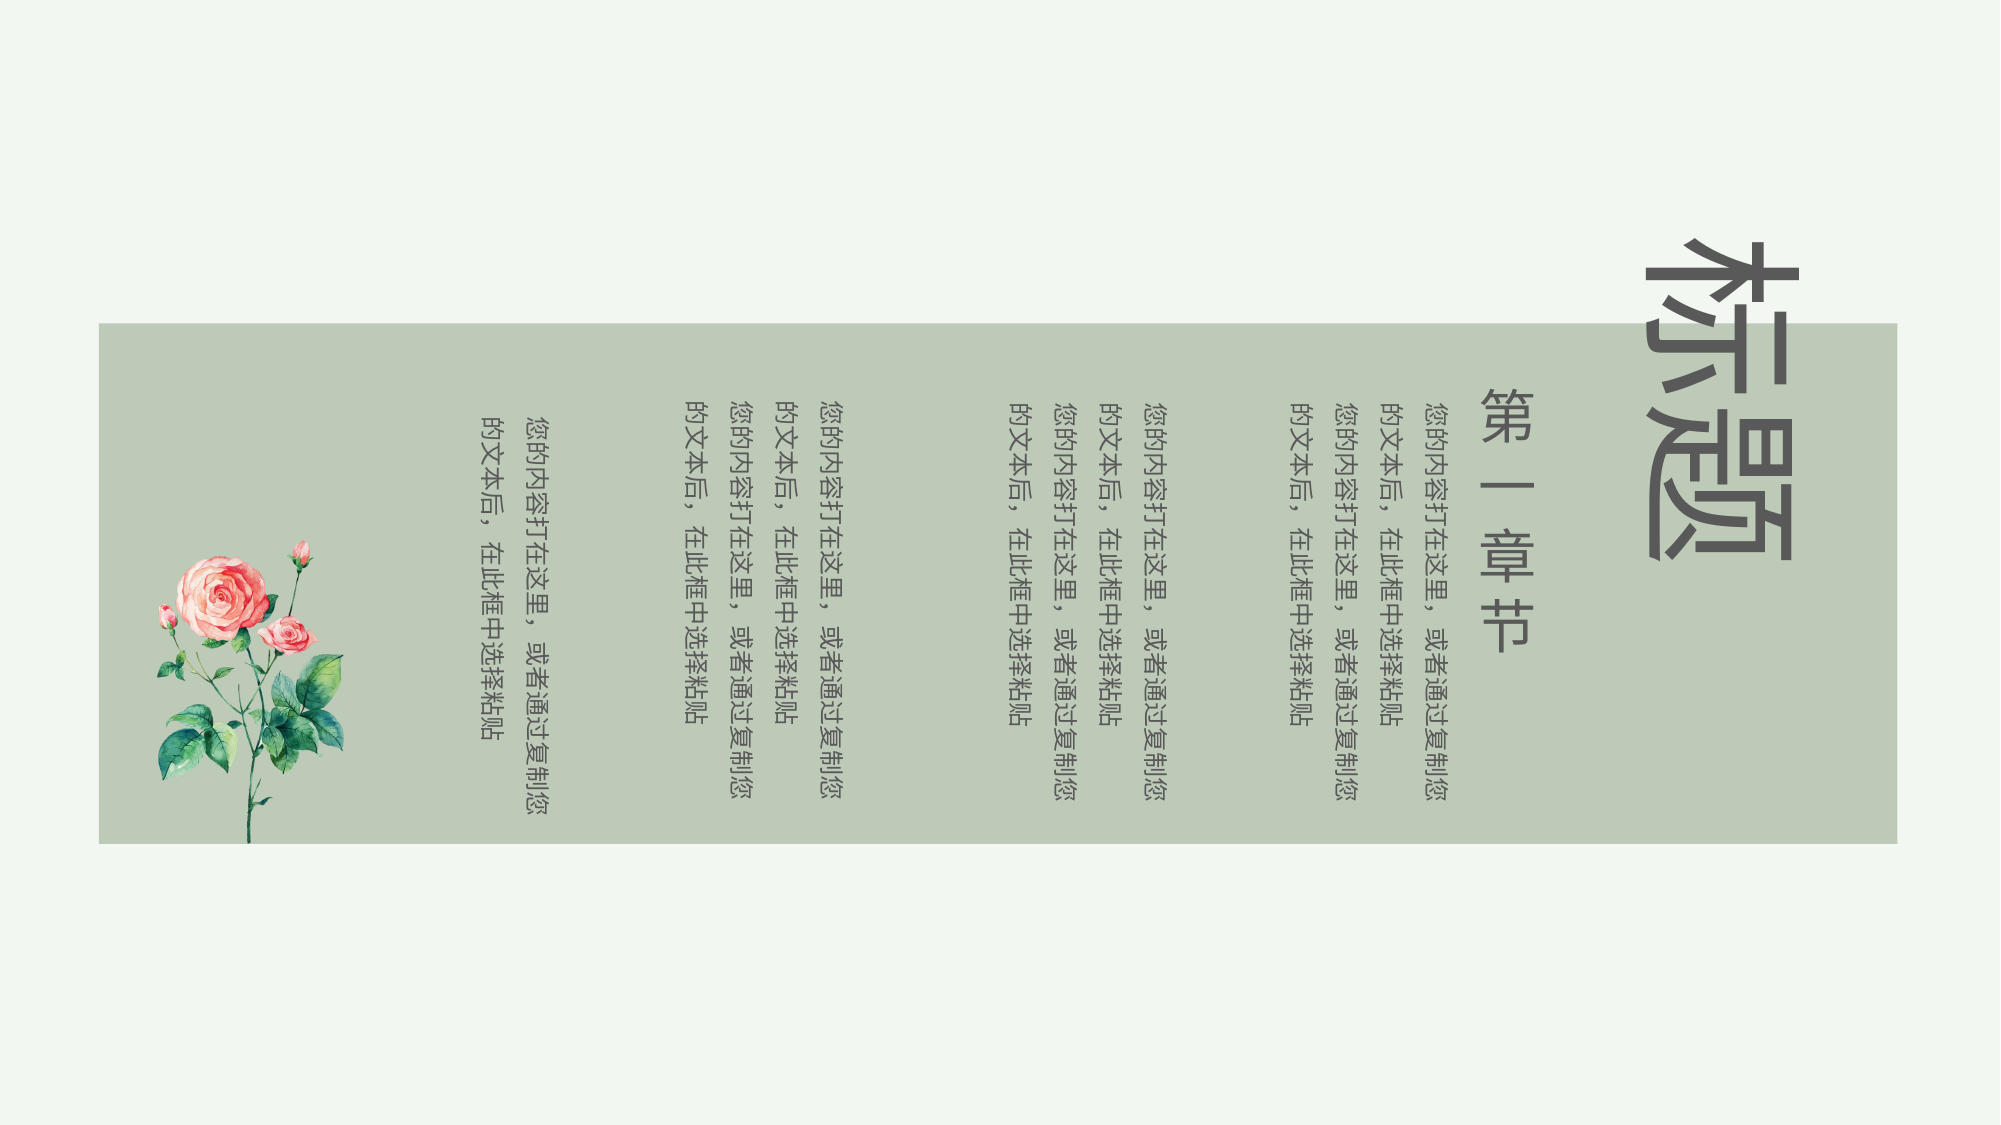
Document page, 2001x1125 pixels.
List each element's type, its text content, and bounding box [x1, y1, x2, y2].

picture [124, 510, 373, 844]
text_box 您的内容打在这里，或者通过复制您的文本后，在此框中选择粘贴 您的内容打在这里，或者通过复制您的文本后，在此框中选择粘贴 [1217, 387, 1475, 821]
text_box [98, 322, 1898, 845]
text_box 您的内容打在这里，或者通过复制您的文本后，在此框中选择粘贴 [454, 401, 576, 835]
text_box 第一章节 [1452, 372, 1564, 668]
text_box 您的内容打在这里，或者通过复制您的文本后，在此框中选择粘贴 您的内容打在这里，或者通过复制您的文本后，在此框中选择粘贴 [612, 386, 870, 820]
text_box 标题 [1601, 220, 1834, 617]
text_box 您的内容打在这里，或者通过复制您的文本后，在此框中选择粘贴 您的内容打在这里，或者通过复制您的文本后，在此框中选择粘贴 [936, 387, 1194, 821]
